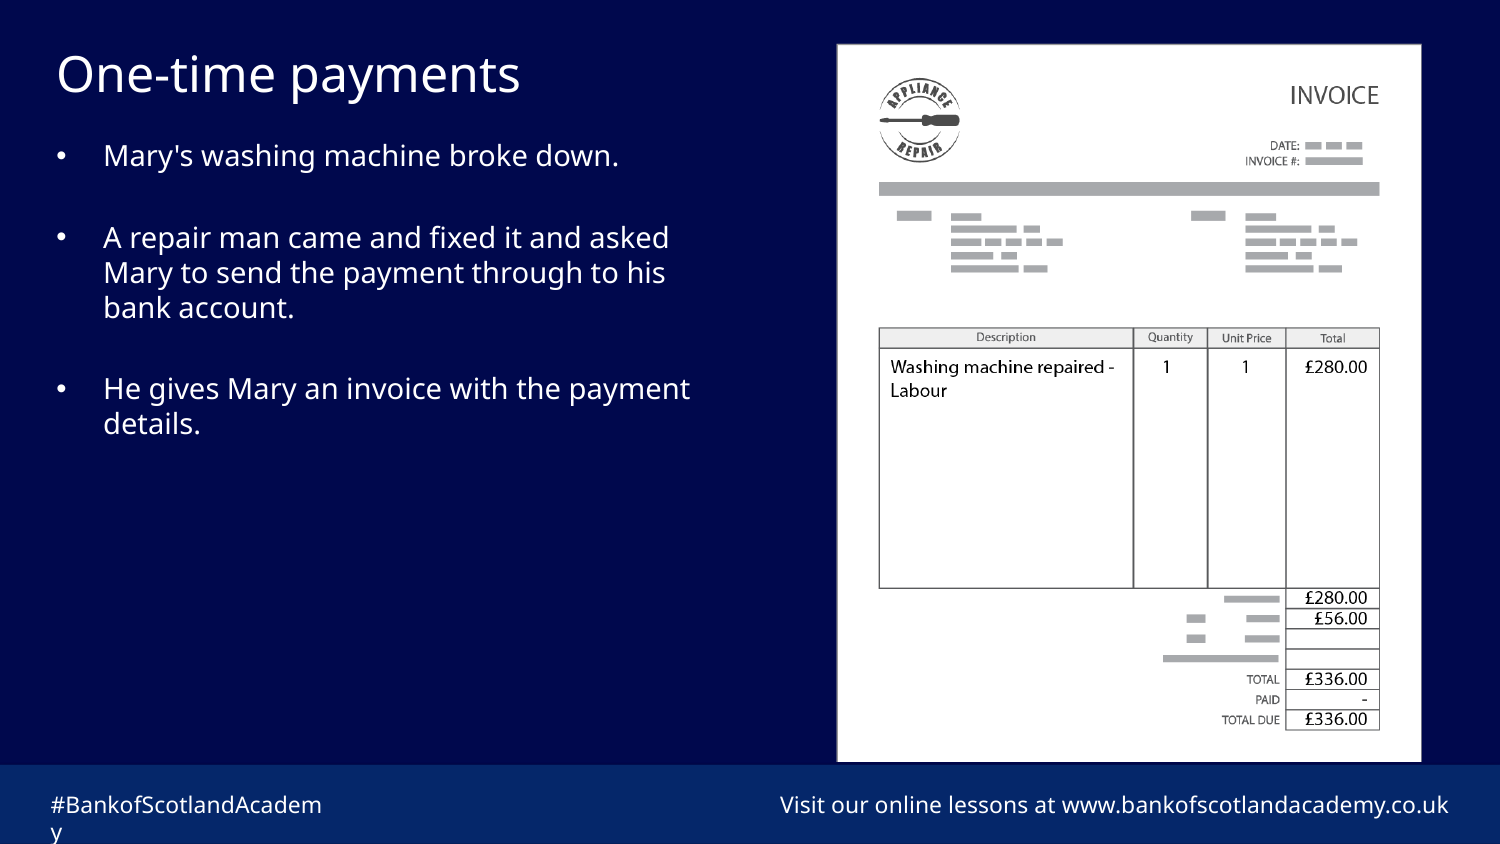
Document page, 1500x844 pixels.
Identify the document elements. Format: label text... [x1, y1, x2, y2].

picture [749, 0, 1500, 763]
list Mary's washing machine broke down. A repair man came and fixed it and asked Mary to send the payment through to his bank account. He gives Mary an invoice with the payment details. [41, 129, 721, 421]
title One-time payments [41, 41, 721, 112]
